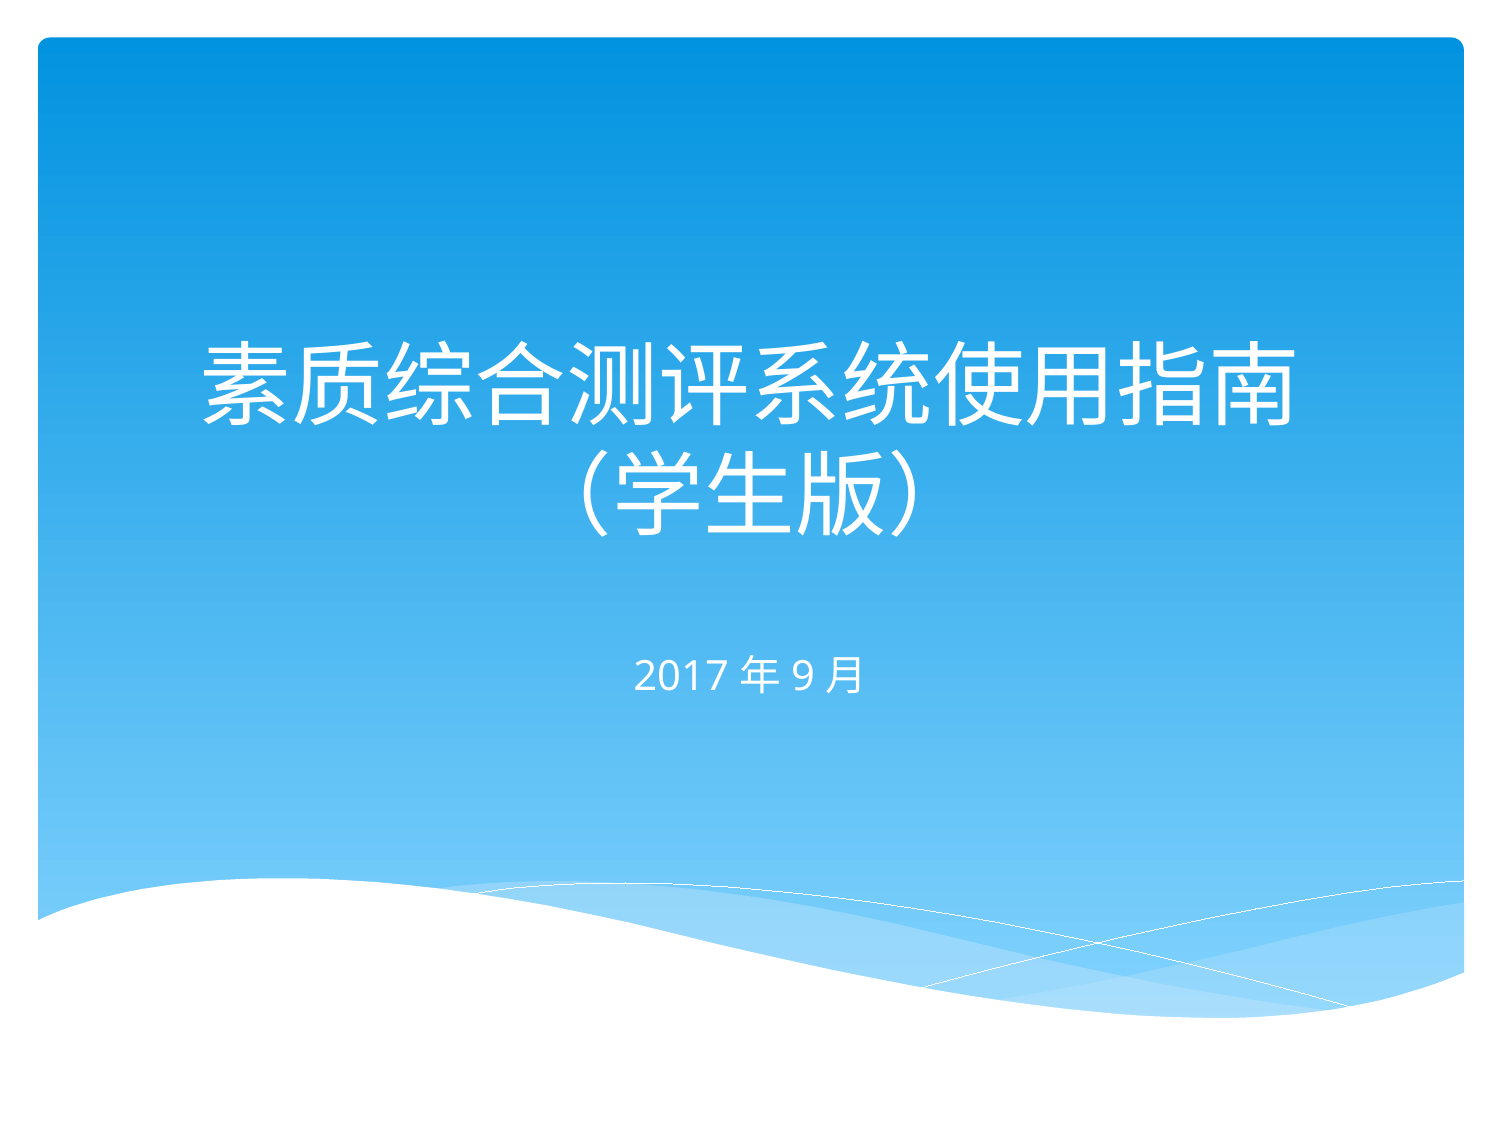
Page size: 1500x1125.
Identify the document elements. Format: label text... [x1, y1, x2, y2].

title 素质综合测评系统使用指南 （学生版） [112, 262, 1388, 555]
subtitle 2017年9月 [225, 583, 1275, 825]
